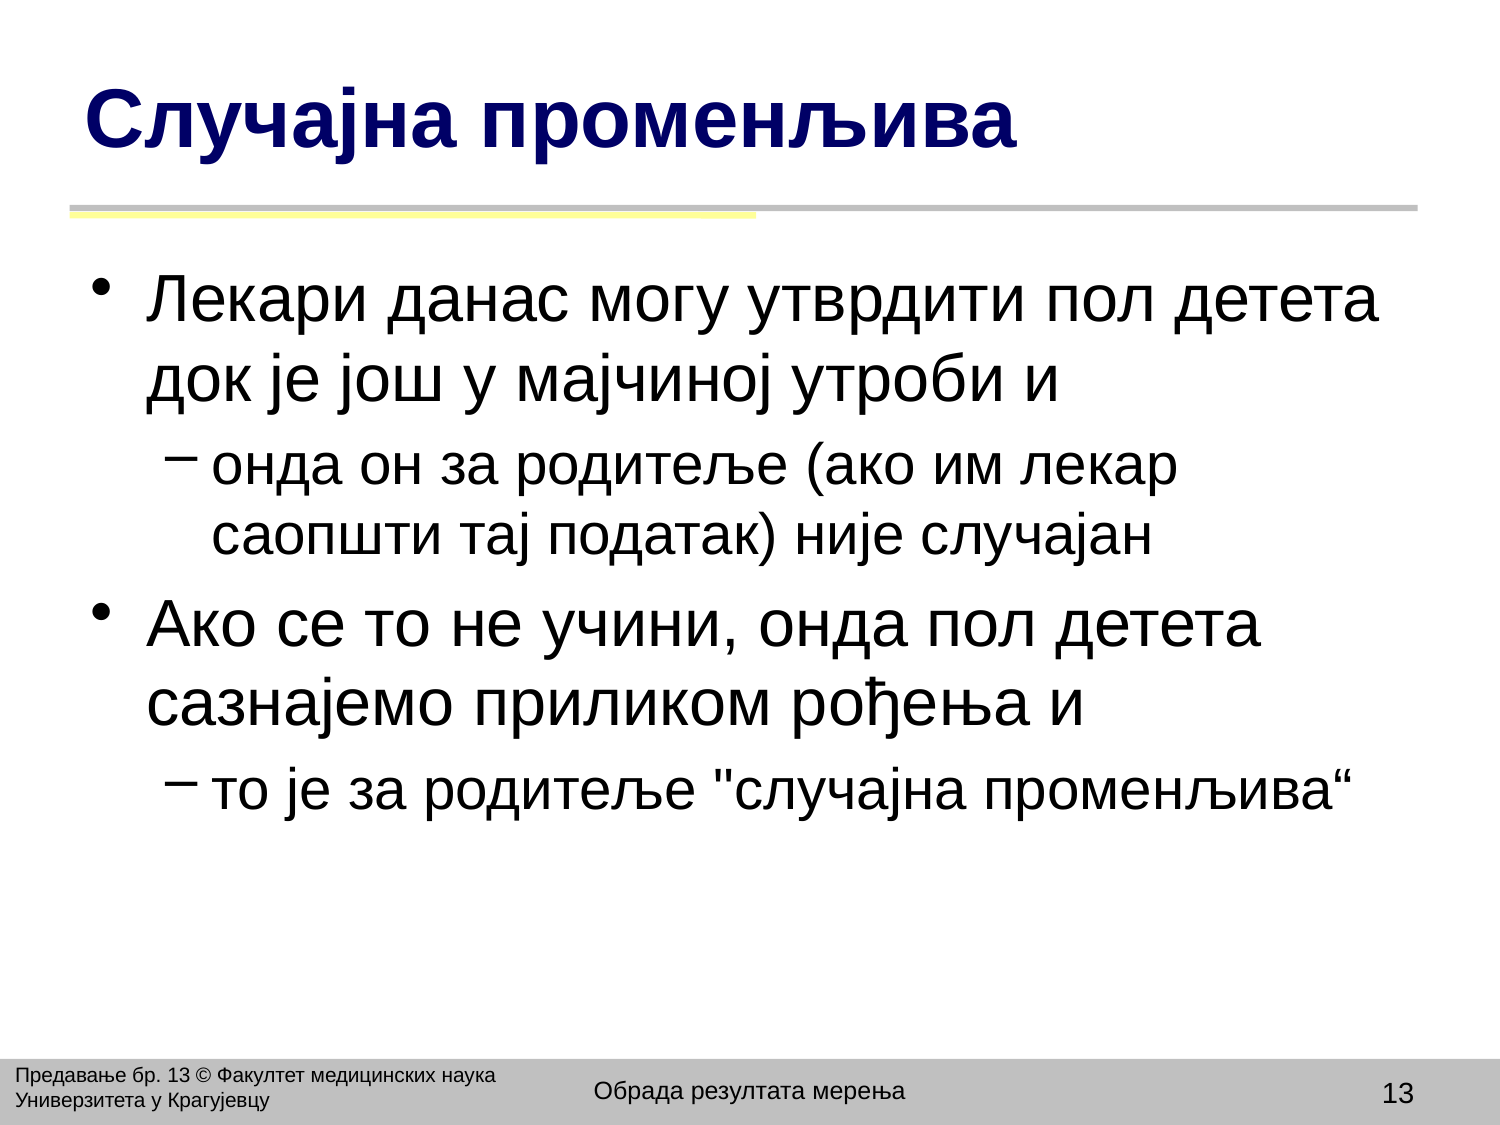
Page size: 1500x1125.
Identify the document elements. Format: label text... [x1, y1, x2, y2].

title Случајна променљива [69, 19, 1426, 208]
list Лекари данас могу утврдити пол детета док је још у мајчиној утроби и онда он за родитеље (ако им лекар саопшти тај податак) није случајан Ако се то не учини, онда пол детета сазнајемо приликом рођења и то је за родитеље "случајна променљива“ [74, 246, 1426, 1023]
slide_number 13 [1079, 1066, 1430, 1125]
slide_number Предавање бр. 13 © Факултет медицинских наука Универзитета у Крагујевцу [0, 1053, 631, 1108]
footer Обрада резултата мерења [512, 1066, 988, 1125]
